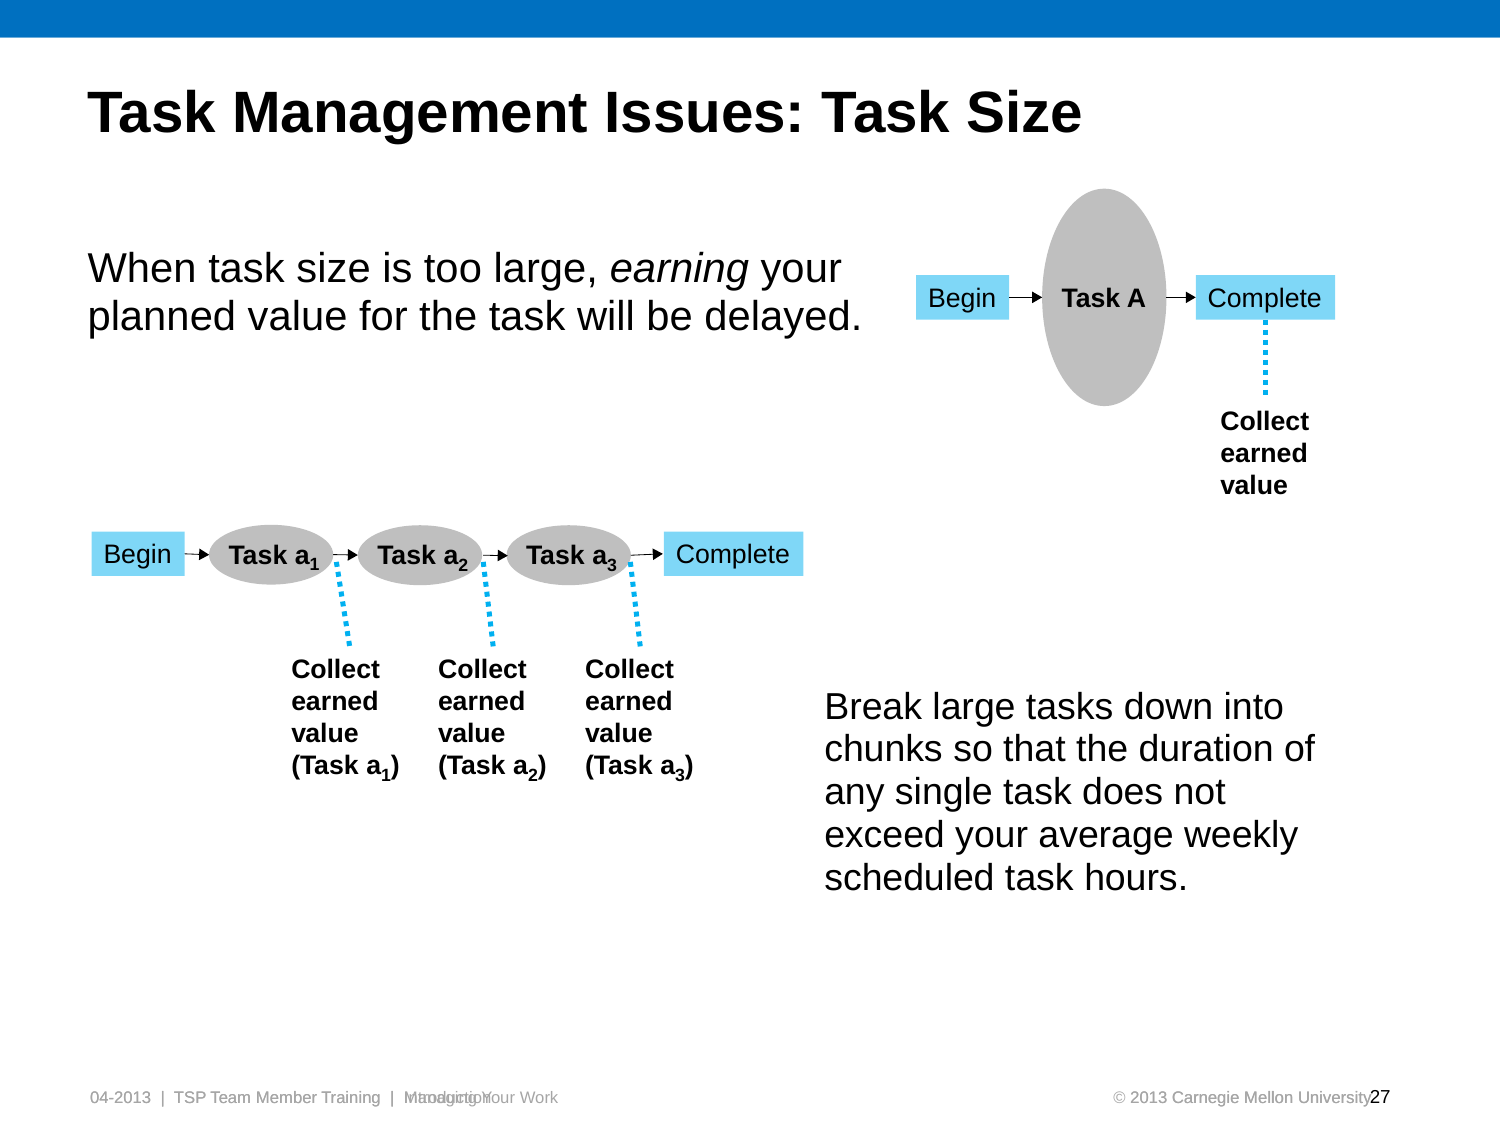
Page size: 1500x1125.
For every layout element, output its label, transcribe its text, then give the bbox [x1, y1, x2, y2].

picture [911, 188, 1339, 517]
list When task size is too large, earning your planned value for the task will be delayed. [87, 244, 881, 386]
title Task Management Issues: Task Size [87, 87, 1439, 226]
picture [87, 524, 807, 797]
text_box Break large tasks down into chunks so that the duration of any single task does not exceed your average weekly scheduled task hours. [824, 684, 1338, 826]
